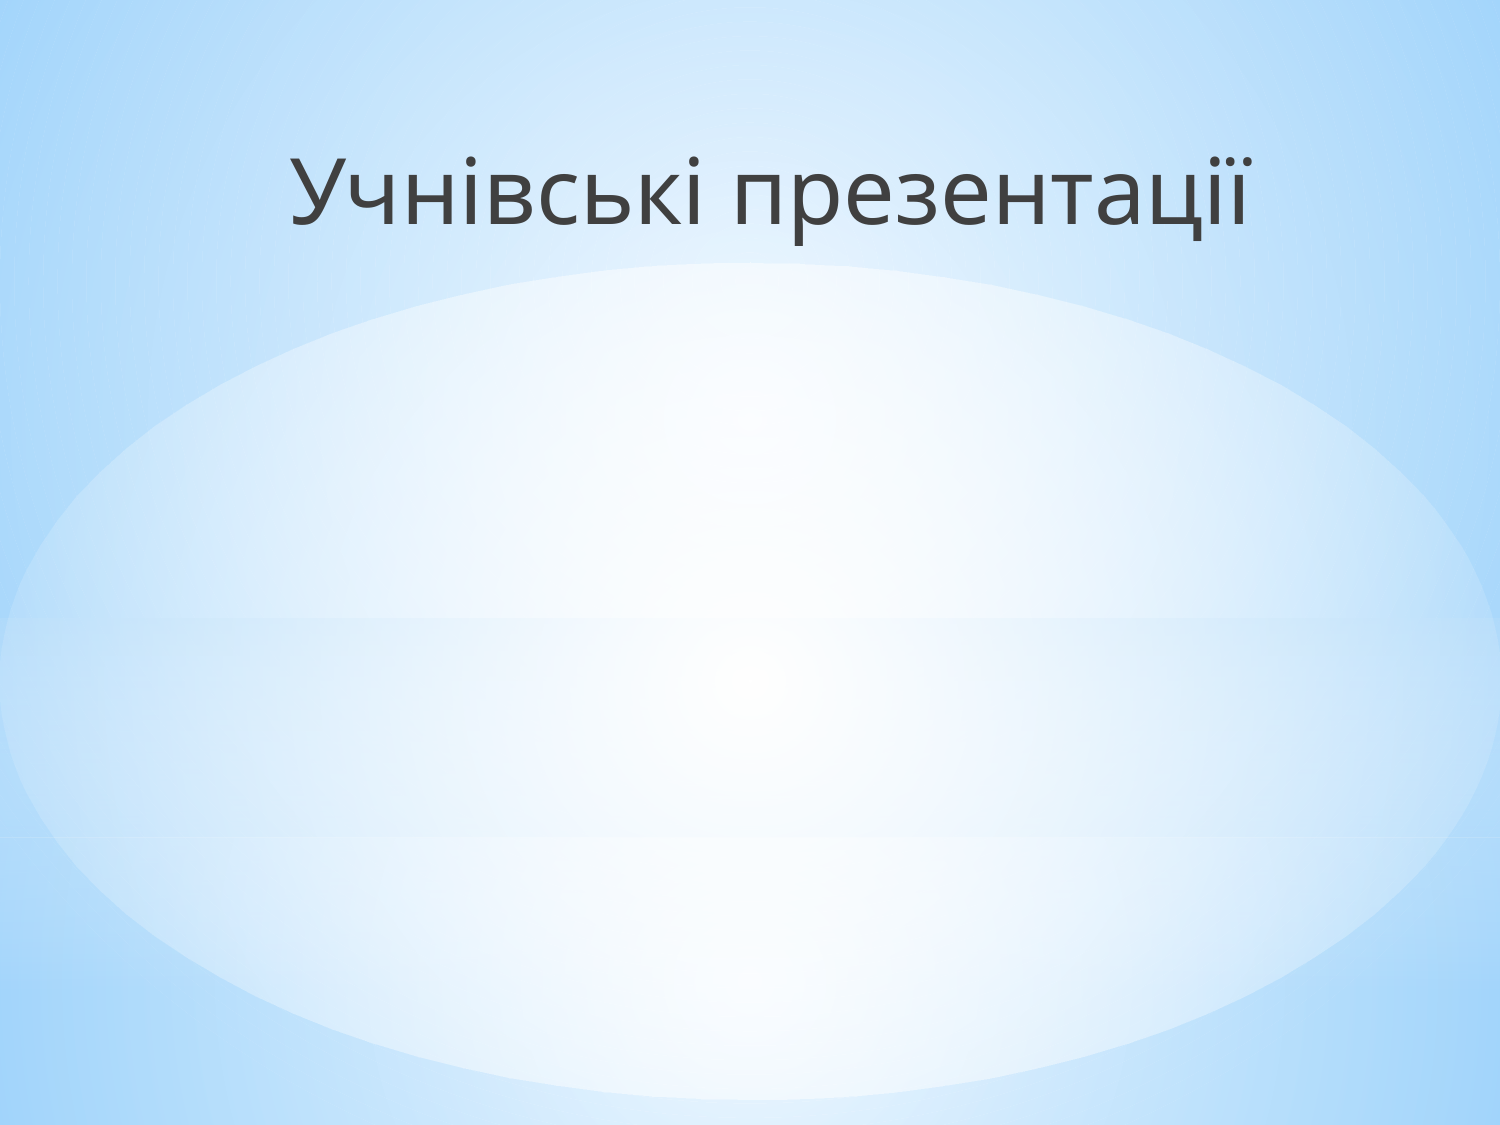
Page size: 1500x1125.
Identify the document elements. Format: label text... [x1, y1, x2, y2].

list Учнівські презентації [242, 125, 1293, 209]
